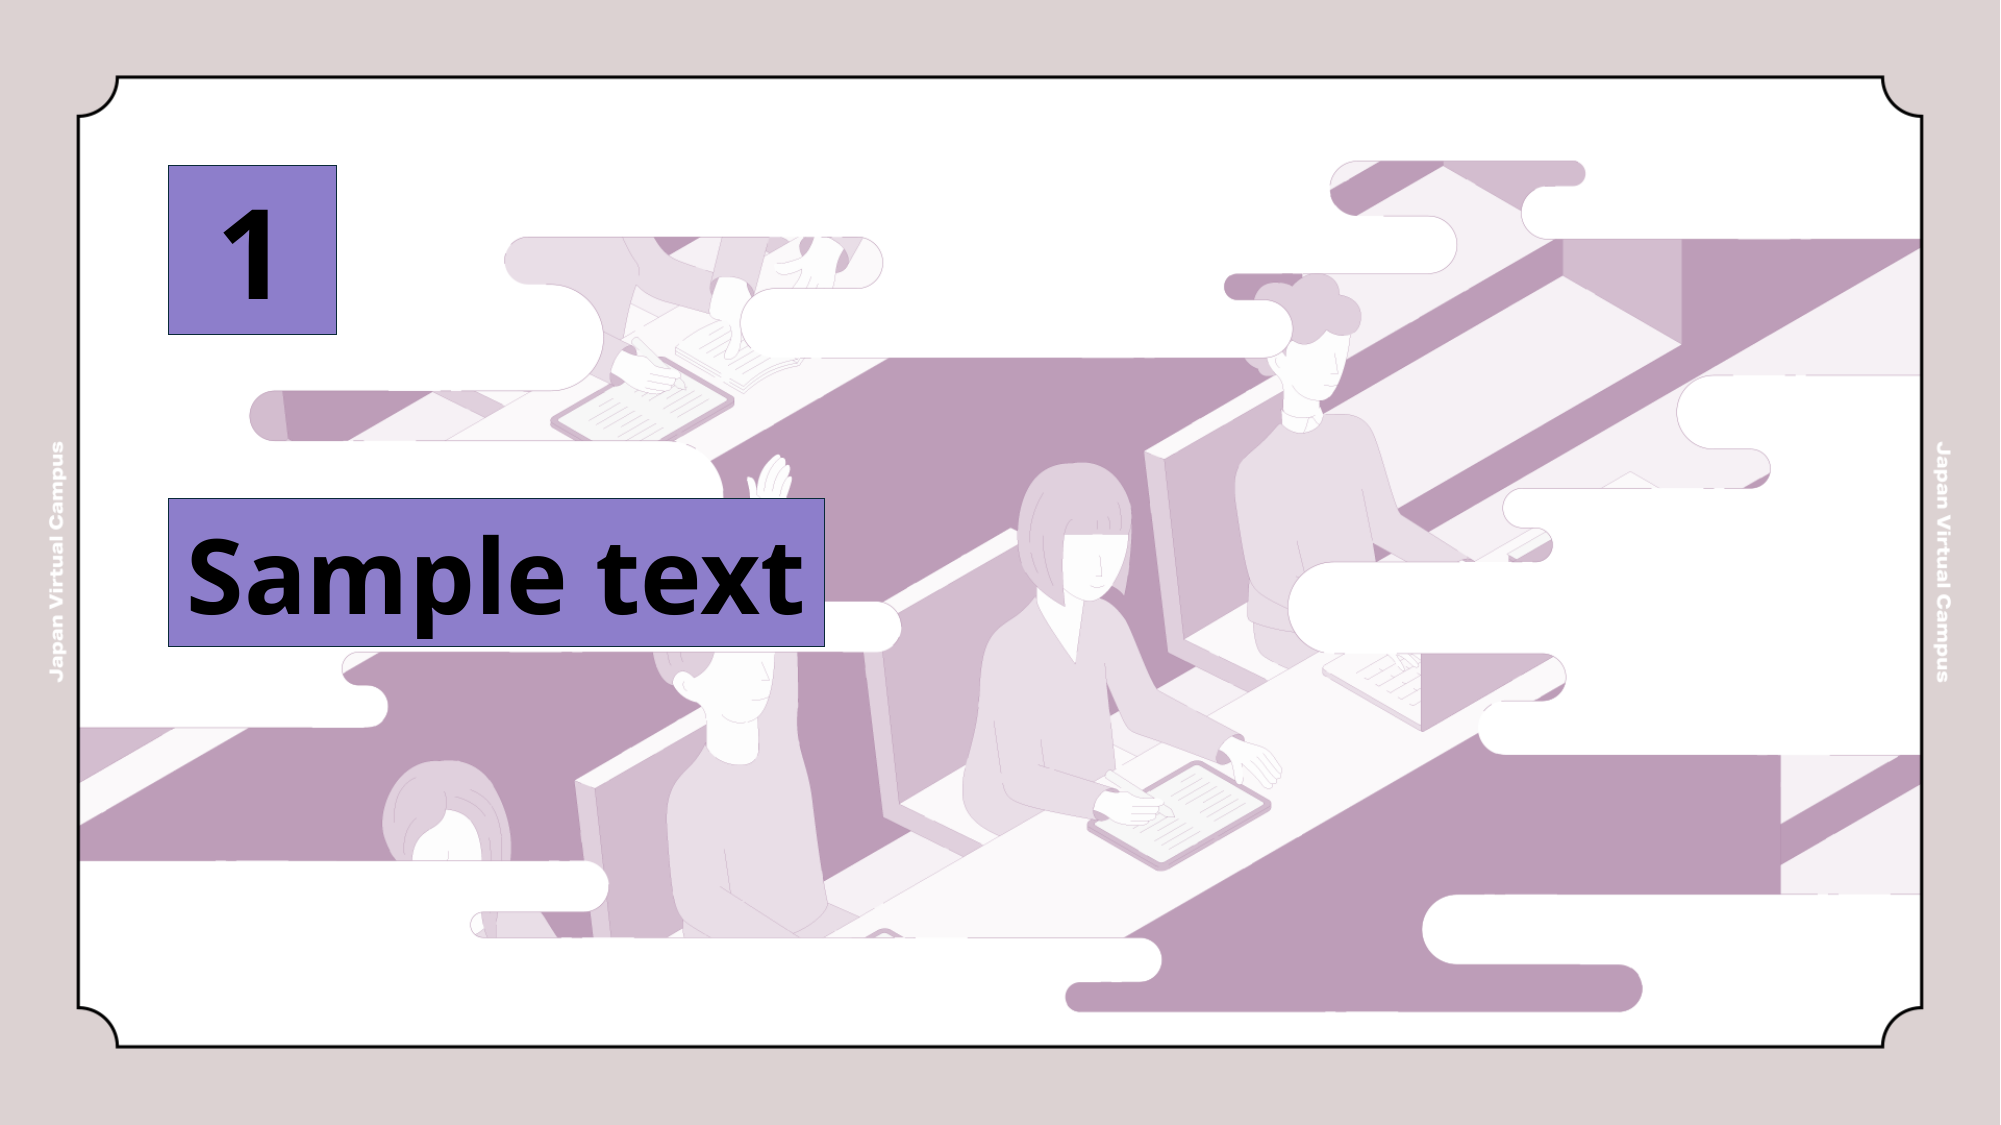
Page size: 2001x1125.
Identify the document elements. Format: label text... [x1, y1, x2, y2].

text_box 1 [167, 164, 338, 336]
text_box Sample text [167, 497, 826, 648]
picture [0, 0, 2000, 1125]
